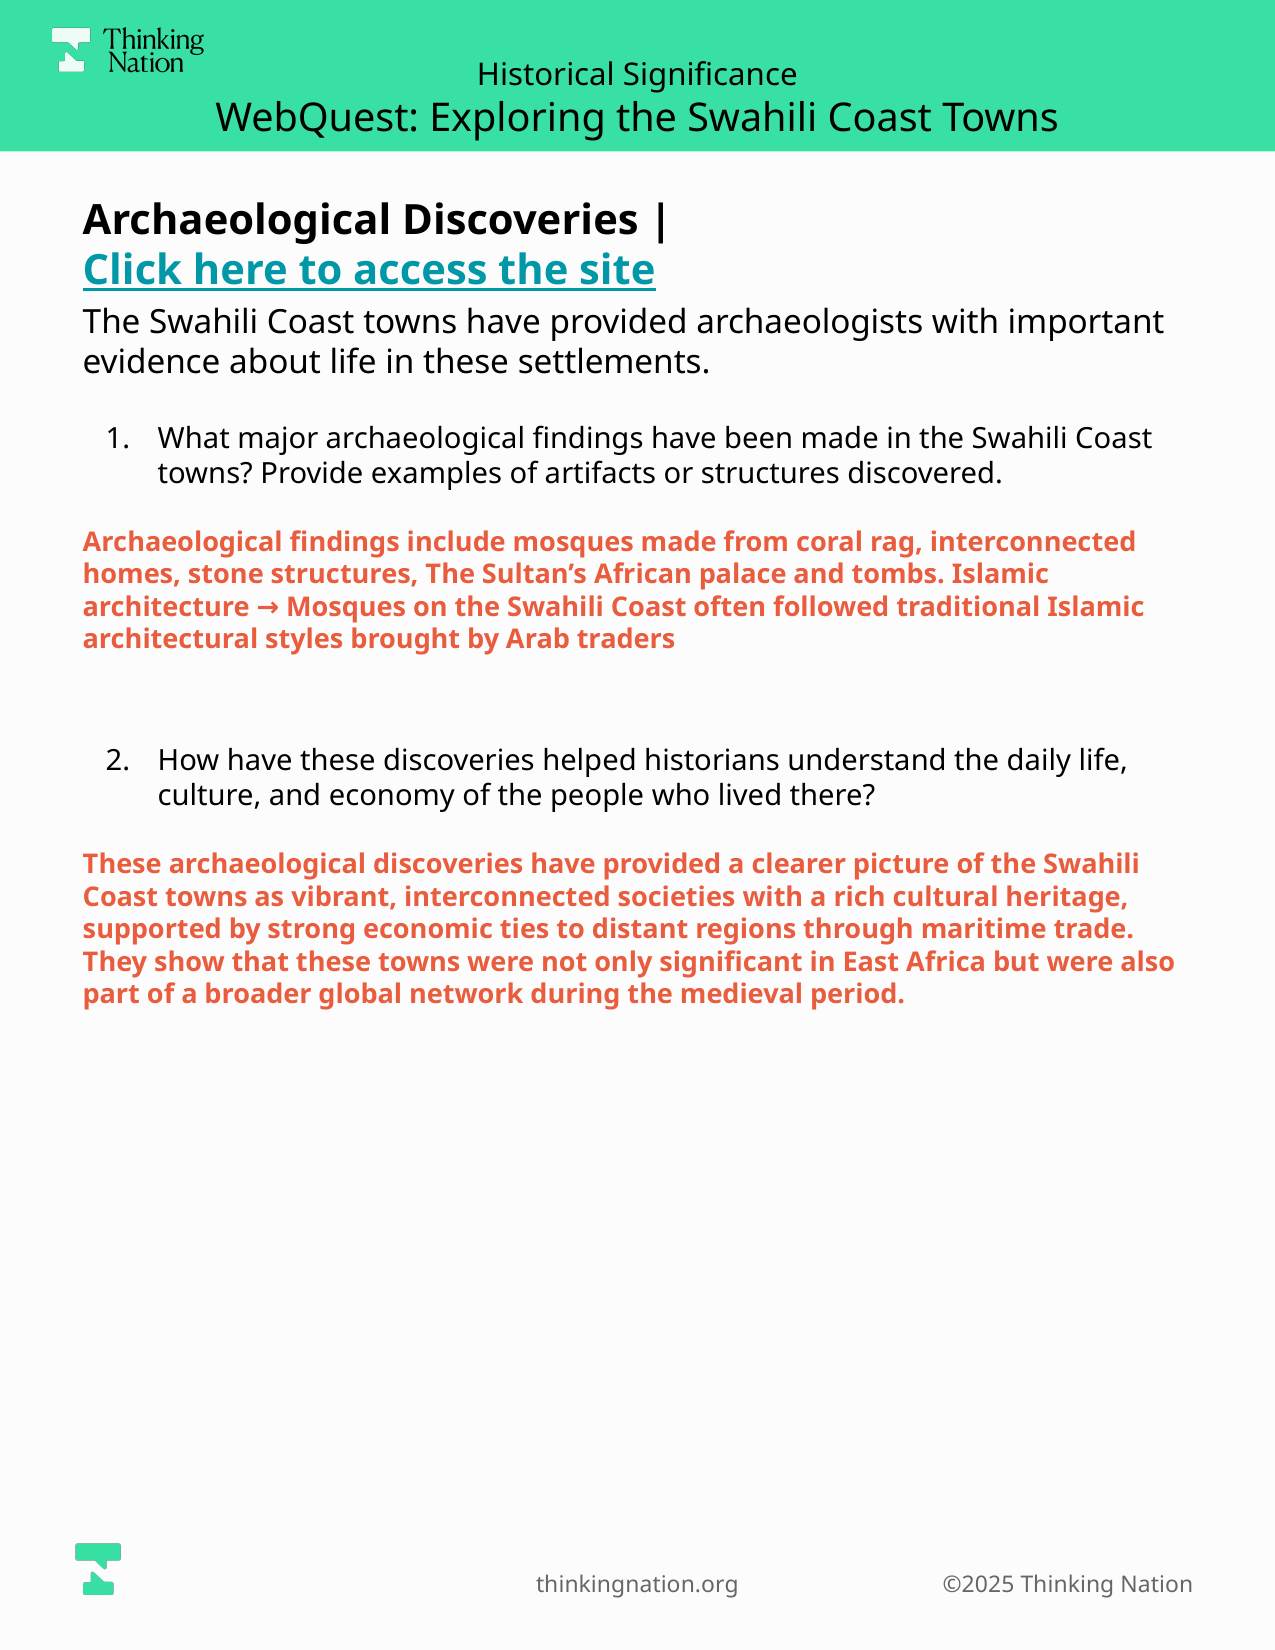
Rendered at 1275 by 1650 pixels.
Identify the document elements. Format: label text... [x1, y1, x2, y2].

picture [62, 1533, 134, 1605]
text_box thinkingnation.org [486, 1553, 789, 1605]
text_box Historical Significance WebQuest: Exploring the Swahili Coast Towns [0, 0, 1275, 152]
text_box Archaeological Discoveries | Click here to access the site The Swahili Coast towns have provided archaeologists with important evidence about life in these settlements. What major archaeological findings have been made in the Swahili Coast towns? Provide examples of artifacts or structures discovered. Archaeological findings include mosques made from coral rag, interconnected homes, stone structures, The Sultan’s African palace and tombs. Islamic architecture → Mosques on the Swahili Coast often followed traditional Islamic architectural styles brought by Arab traders How have these discoveries helped historians understand the daily life, culture, and economy of the people who lived there? These archaeological discoveries have provided a clearer picture of the Swahili Coast towns as vibrant, interconnected societies with a rich cultural heritage, supported by strong economic ties to distant regions through maritime trade. They show that these towns were not only significant in East Africa but were also part of a broader global network during the medieval period. [67, 177, 1208, 1279]
text_box ©2025 Thinking Nation [907, 1553, 1210, 1605]
picture [35, 13, 210, 87]
